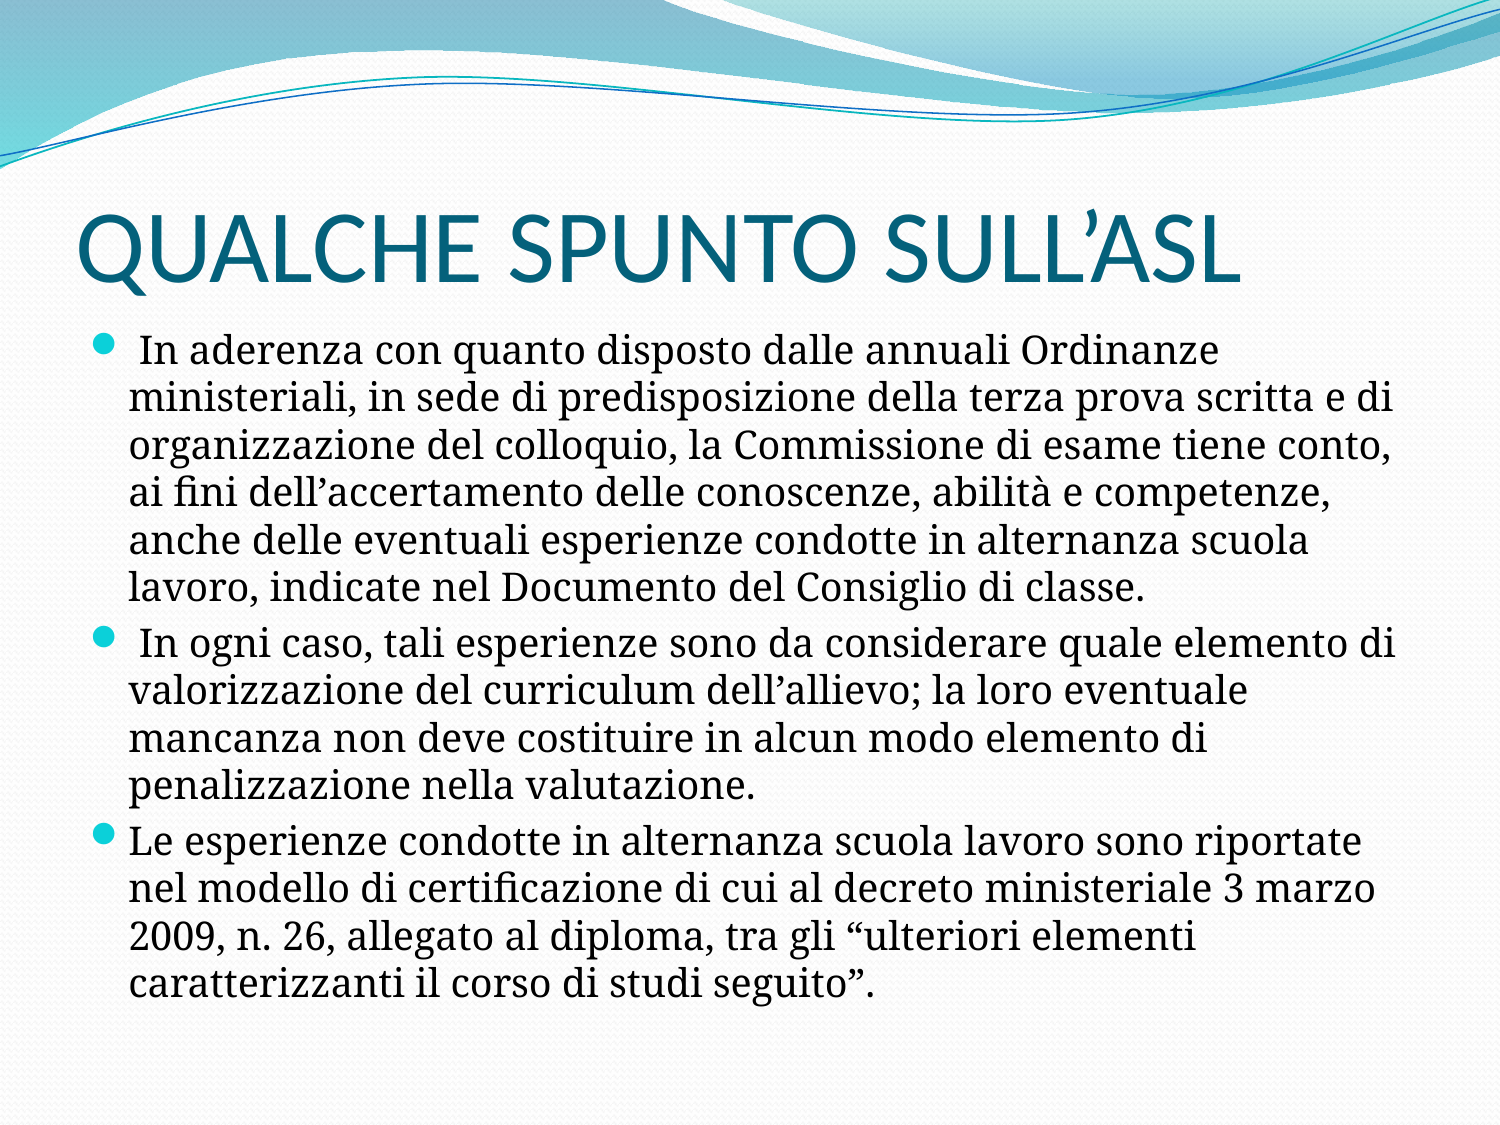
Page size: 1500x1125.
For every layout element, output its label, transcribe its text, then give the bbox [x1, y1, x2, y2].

list In aderenza con quanto disposto dalle annuali Ordinanze ministeriali, in sede di predisposizione della terza prova scritta e di organizzazione del colloquio, la Commissione di esame tiene conto, ai fini dell’accertamento delle conoscenze, abilità e competenze, anche delle eventuali esperienze condotte in alternanza scuola lavoro, indicate nel Documento del Consiglio di classe. In ogni caso, tali esperienze sono da considerare quale elemento di valorizzazione del curriculum dell’allievo; la loro eventuale mancanza non deve costituire in alcun modo elemento di penalizzazione nella valutazione. Le esperienze condotte in alternanza scuola lavoro sono riportate nel modello di certificazione di cui al decreto ministeriale 3 marzo 2009, n. 26, allegato al diploma, tra gli “ulteriori elementi caratterizzanti il corso di studi seguito”. [75, 317, 1425, 1038]
title QUALCHE SPUNTO SULL’ASL [75, 115, 1425, 303]
